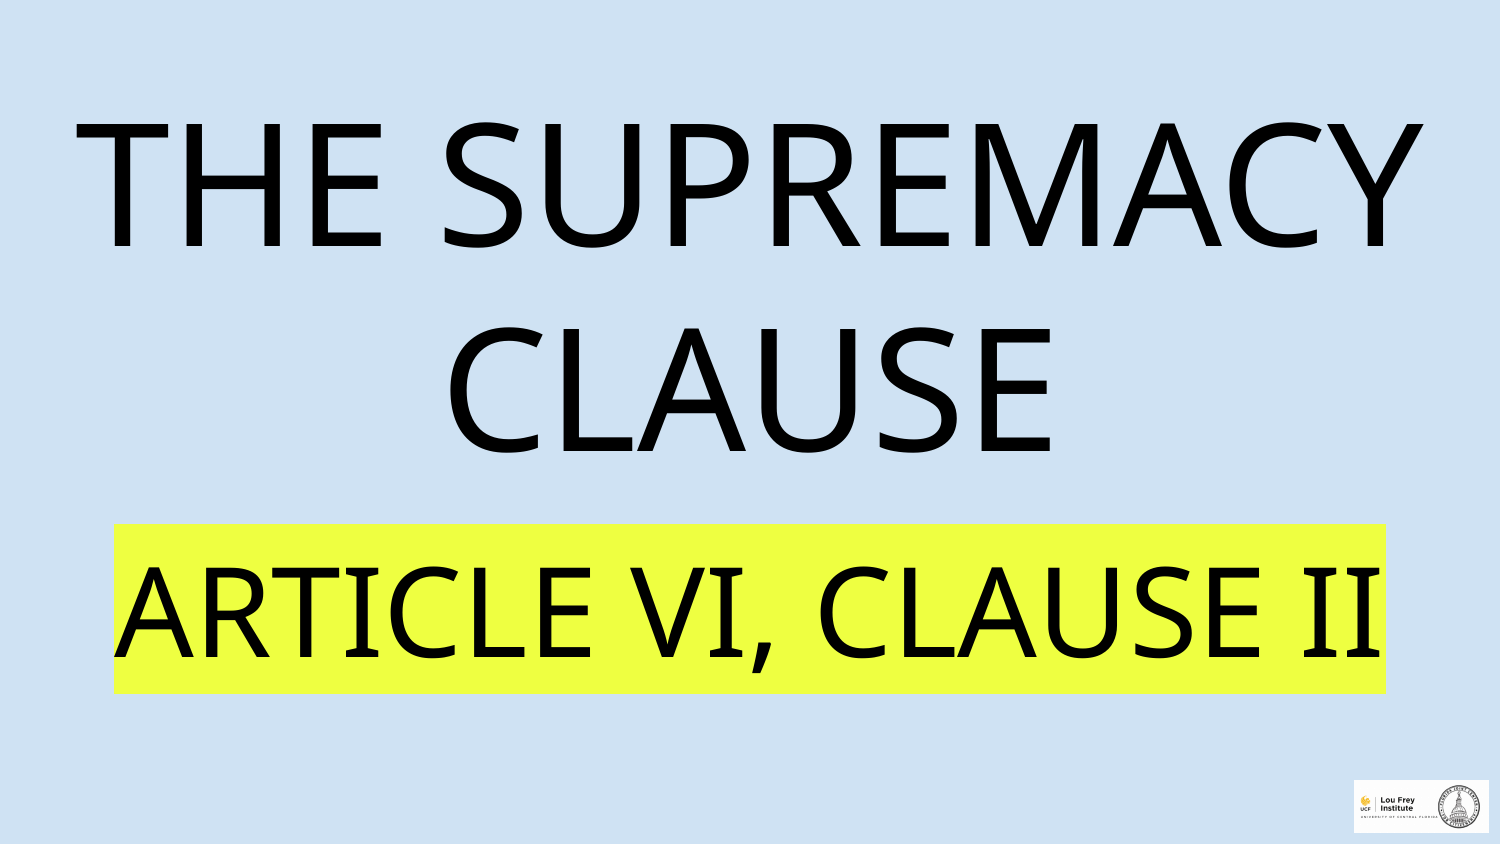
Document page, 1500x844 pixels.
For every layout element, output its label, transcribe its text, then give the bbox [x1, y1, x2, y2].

title THE SUPREMACY CLAUSE [51, 114, 1449, 501]
subtitle ARTICLE VI, CLAUSE II [51, 517, 1449, 648]
picture [1354, 780, 1489, 833]
